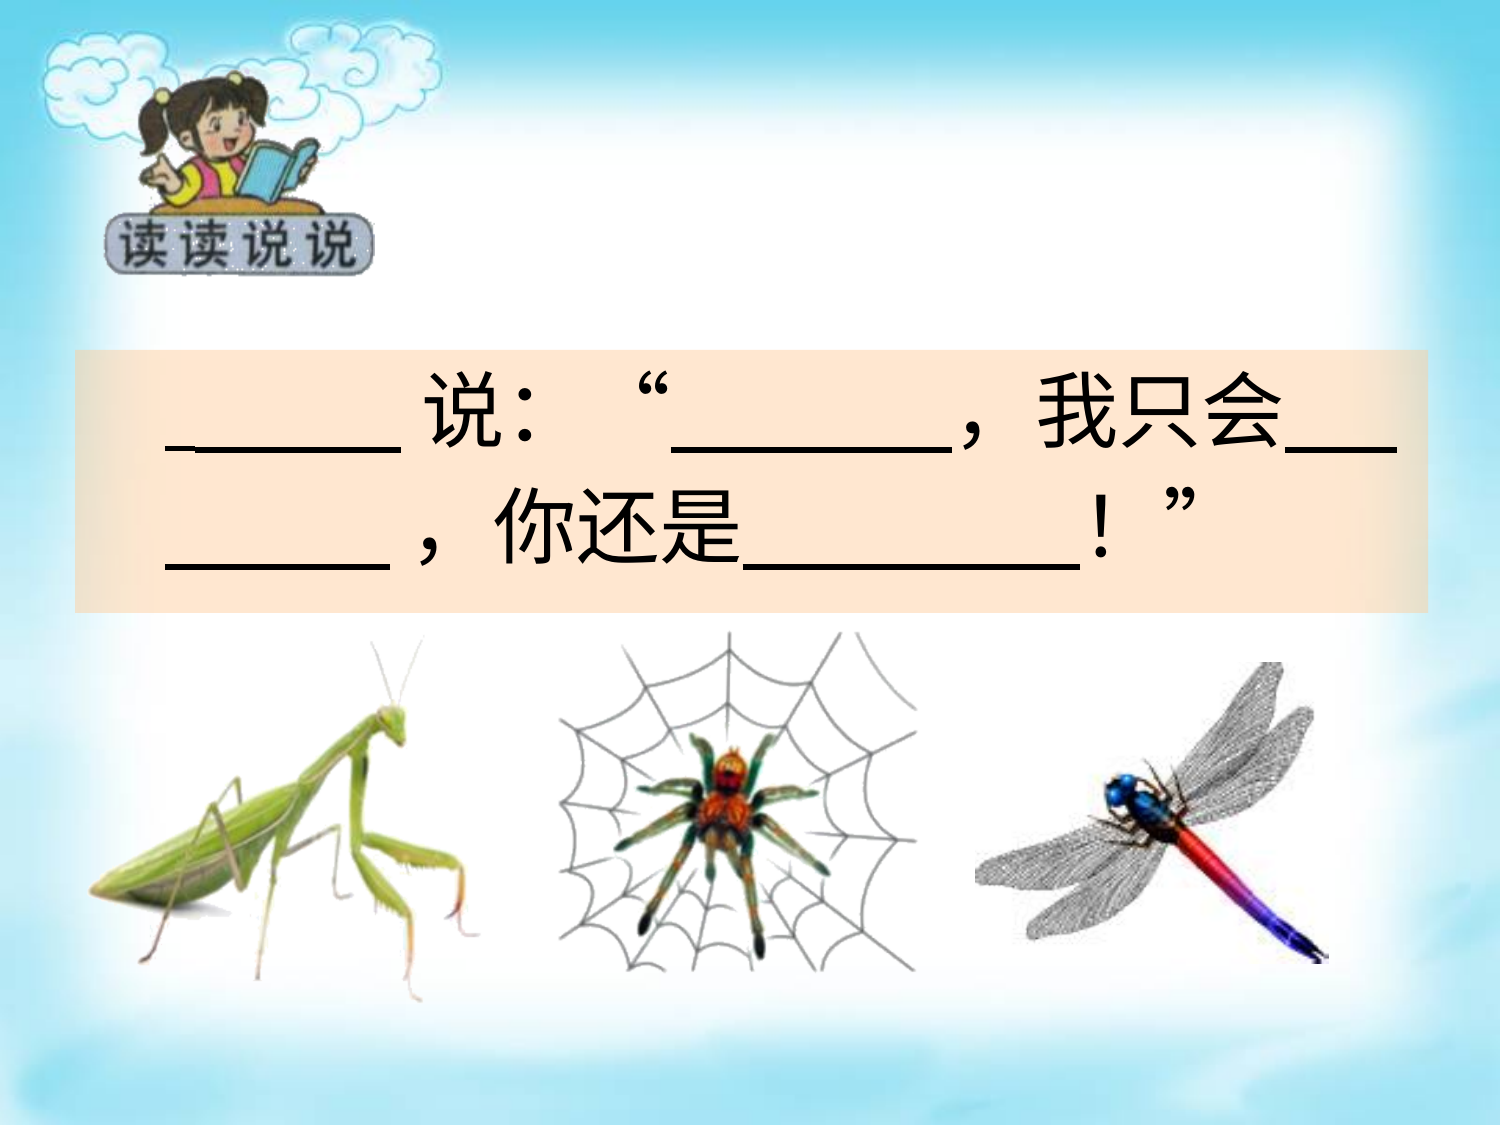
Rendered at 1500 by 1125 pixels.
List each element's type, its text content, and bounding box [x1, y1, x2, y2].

text_box 说：“ ，我只会 ，你还是 ！” [75, 349, 1429, 613]
picture [0, 0, 1500, 1125]
